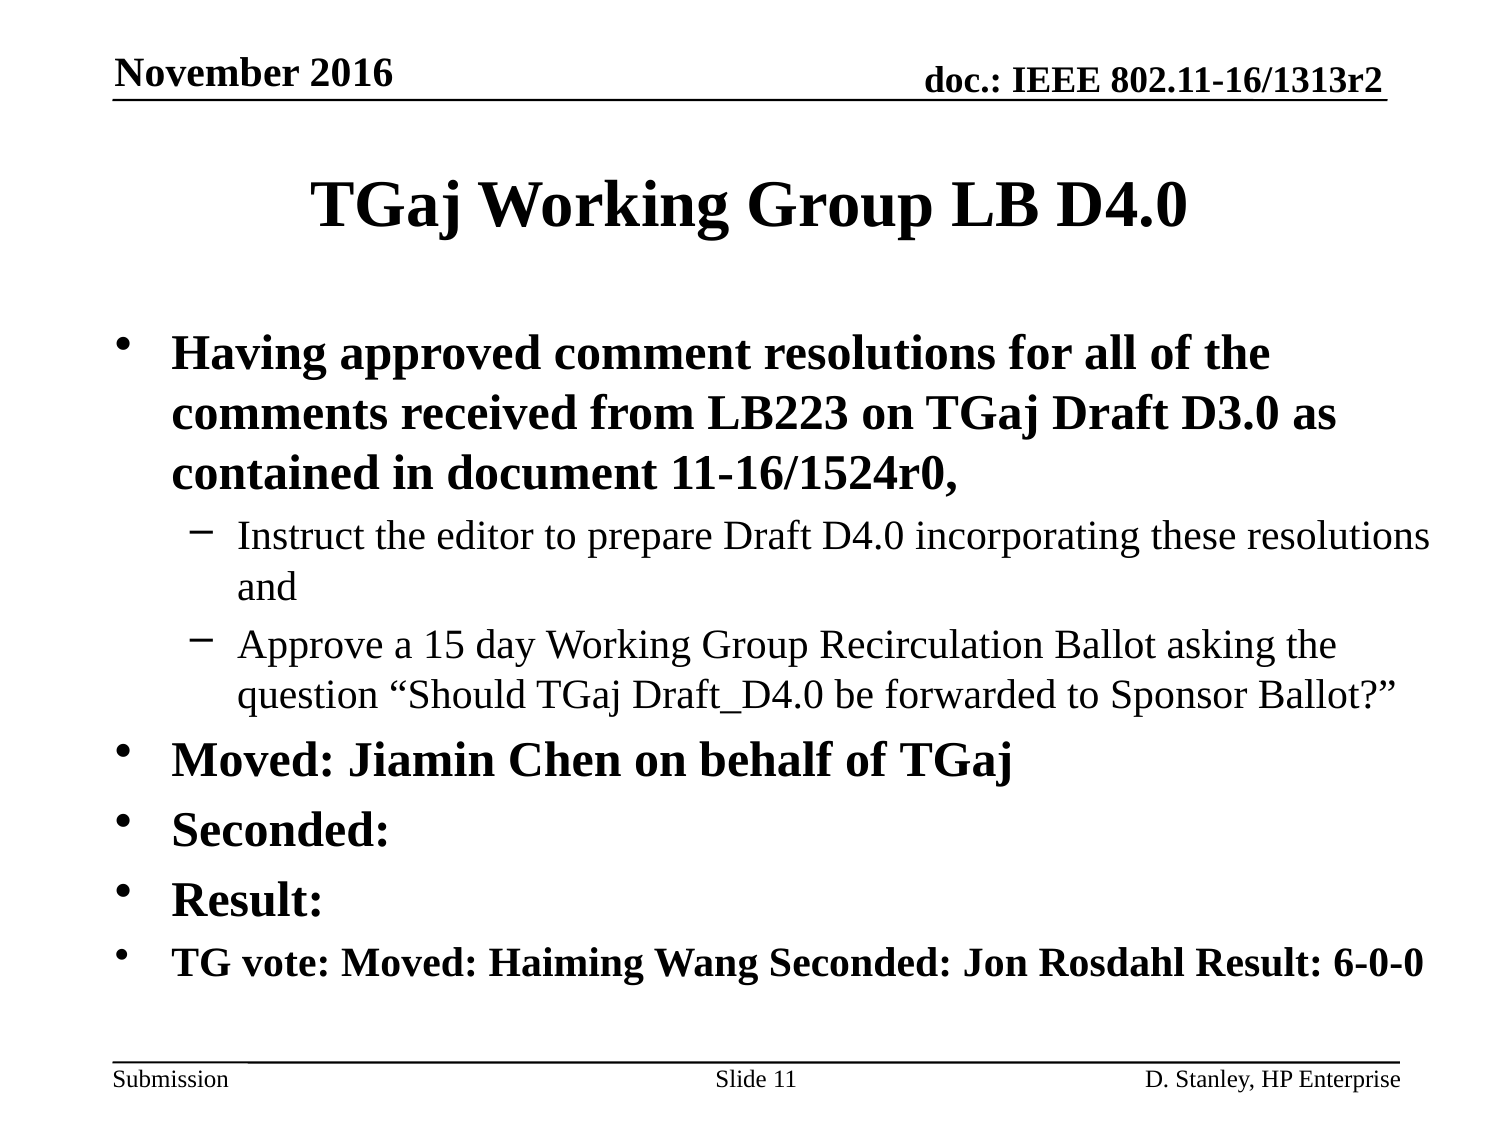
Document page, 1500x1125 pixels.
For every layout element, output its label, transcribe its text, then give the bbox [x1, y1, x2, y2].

footer D. Stanley, HP Enterprise [878, 1061, 1402, 1093]
title TGaj Working Group LB D4.0 [112, 112, 1388, 288]
list Having approved comment resolutions for all of the comments received from LB223 on TGaj Draft D3.0 as contained in document 11-16/1524r0, Instruct the editor to prepare Draft D4.0 incorporating these resolutions and Approve a 15 day Working Group Recirculation Ballot asking the question “Should TGaj Draft_D4.0 be forwarded to Sponsor Ballot?” Moved: Jiamin Chen on behalf of TGaj Seconded: Result: TG vote: Moved: Haiming Wang Seconded: Jon Rosdahl Result: 6-0-0 [99, 312, 1463, 1050]
slide_number Slide 11 [712, 1061, 800, 1093]
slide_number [114, 49, 423, 95]
